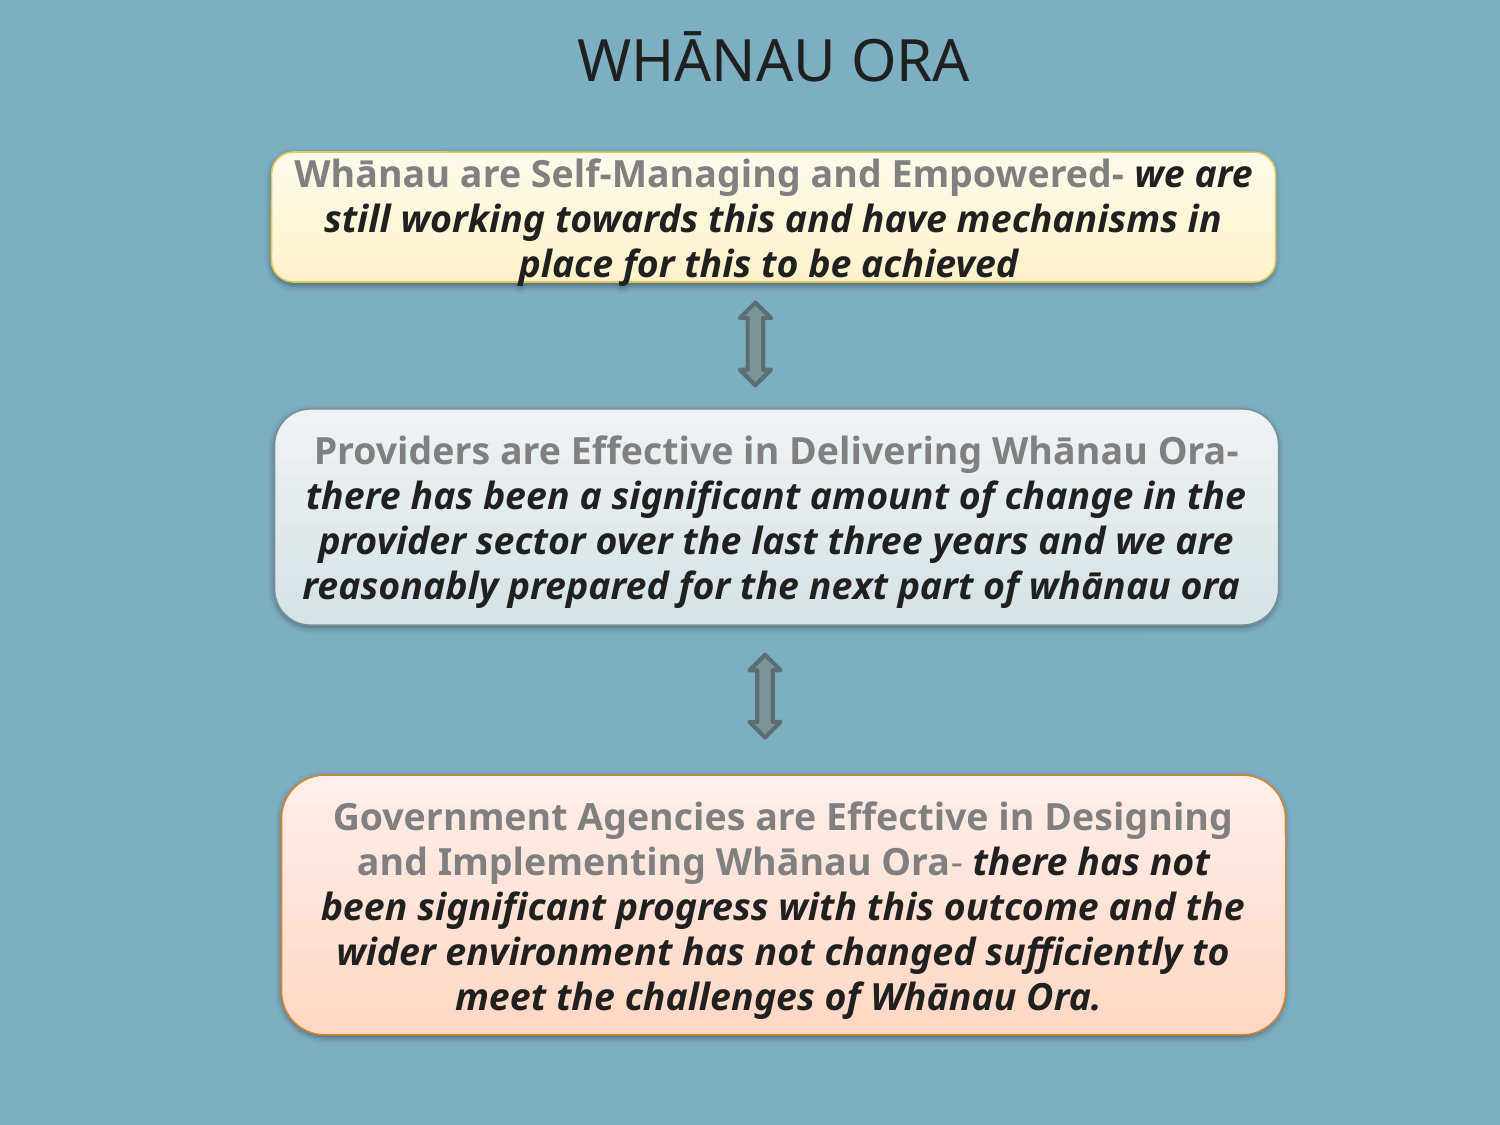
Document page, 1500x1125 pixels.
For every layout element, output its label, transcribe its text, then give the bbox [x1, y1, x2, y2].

text_box Whānau are Self-Managing and Empowered- we are still working towards this and have mechanisms in place for this to be achieved [270, 151, 1277, 283]
text_box WHĀNAU ORA [490, 16, 1058, 101]
text_box [737, 300, 773, 388]
text_box Providers are Effective in Delivering Whānau Ora- there has been a significant amount of change in the provider sector over the last three years and we are reasonably prepared for the next part of whānau ora [273, 408, 1280, 626]
text_box [747, 652, 783, 740]
text_box Government Agencies are Effective in Designing and Implementing Whānau Ora- there has not been significant progress with this outcome and the wider environment has not changed sufficiently to meet the challenges of Whānau Ora. [280, 774, 1287, 1036]
